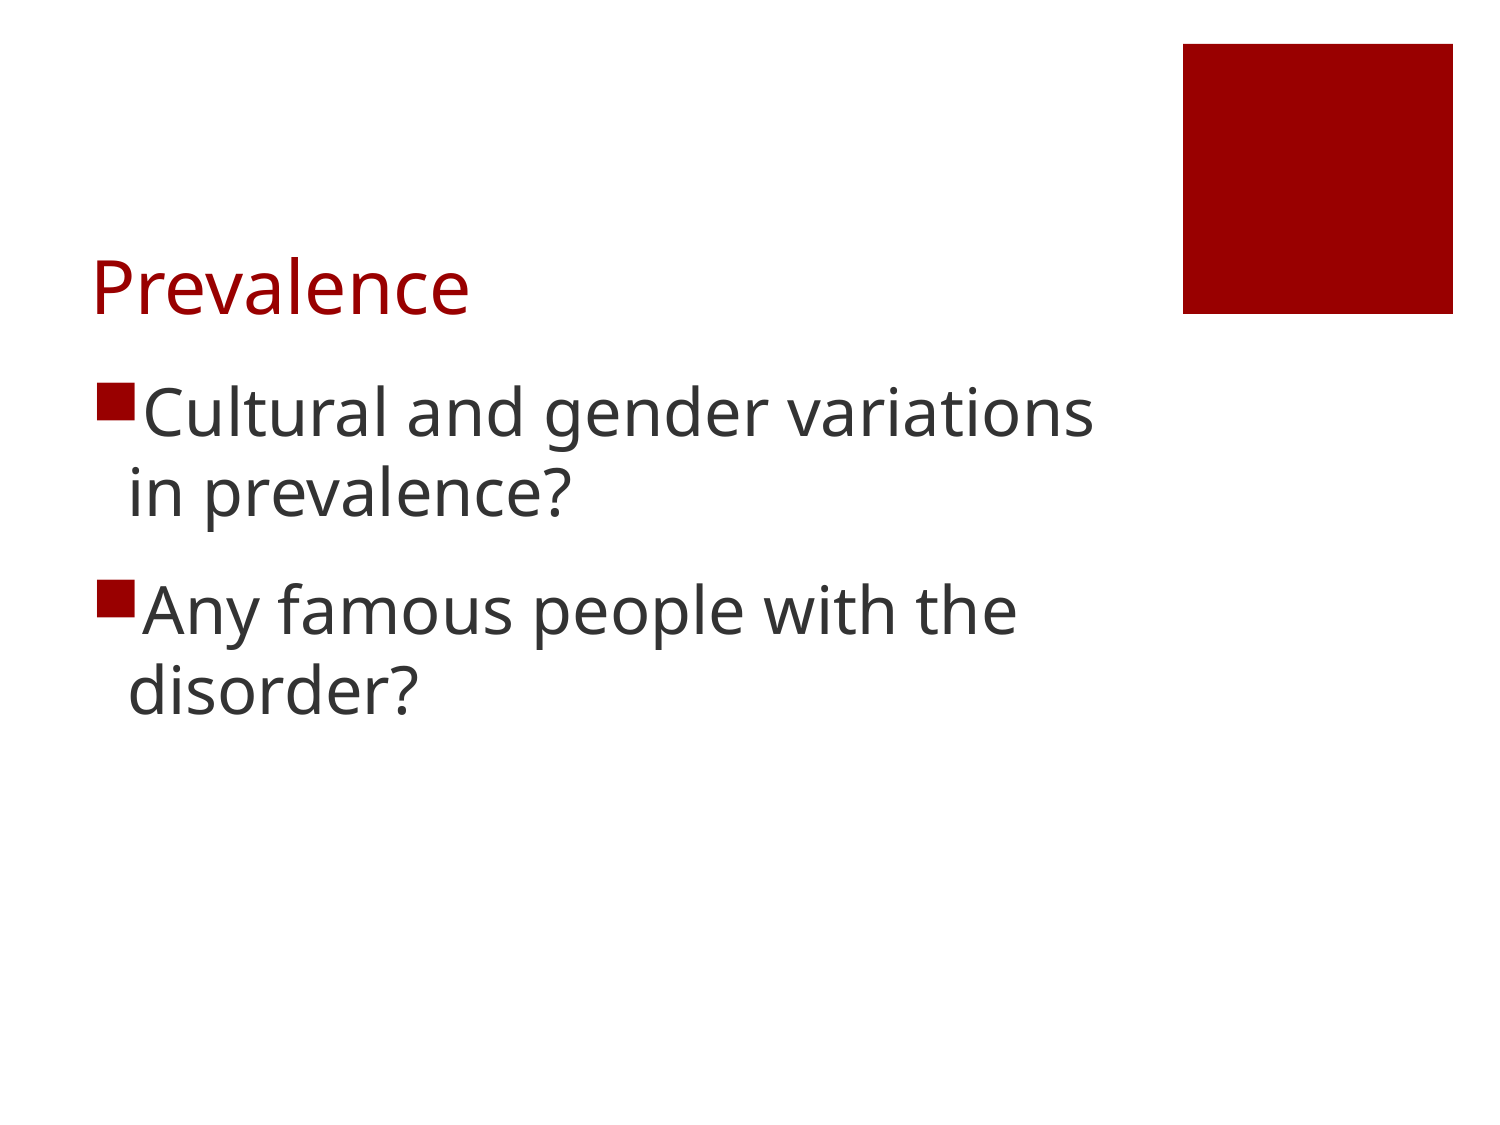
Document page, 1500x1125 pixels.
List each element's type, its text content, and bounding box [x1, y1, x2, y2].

list Cultural and gender variations in prevalence? Any famous people with the disorder? [75, 362, 1143, 1005]
title Prevalence [75, 149, 1143, 338]
